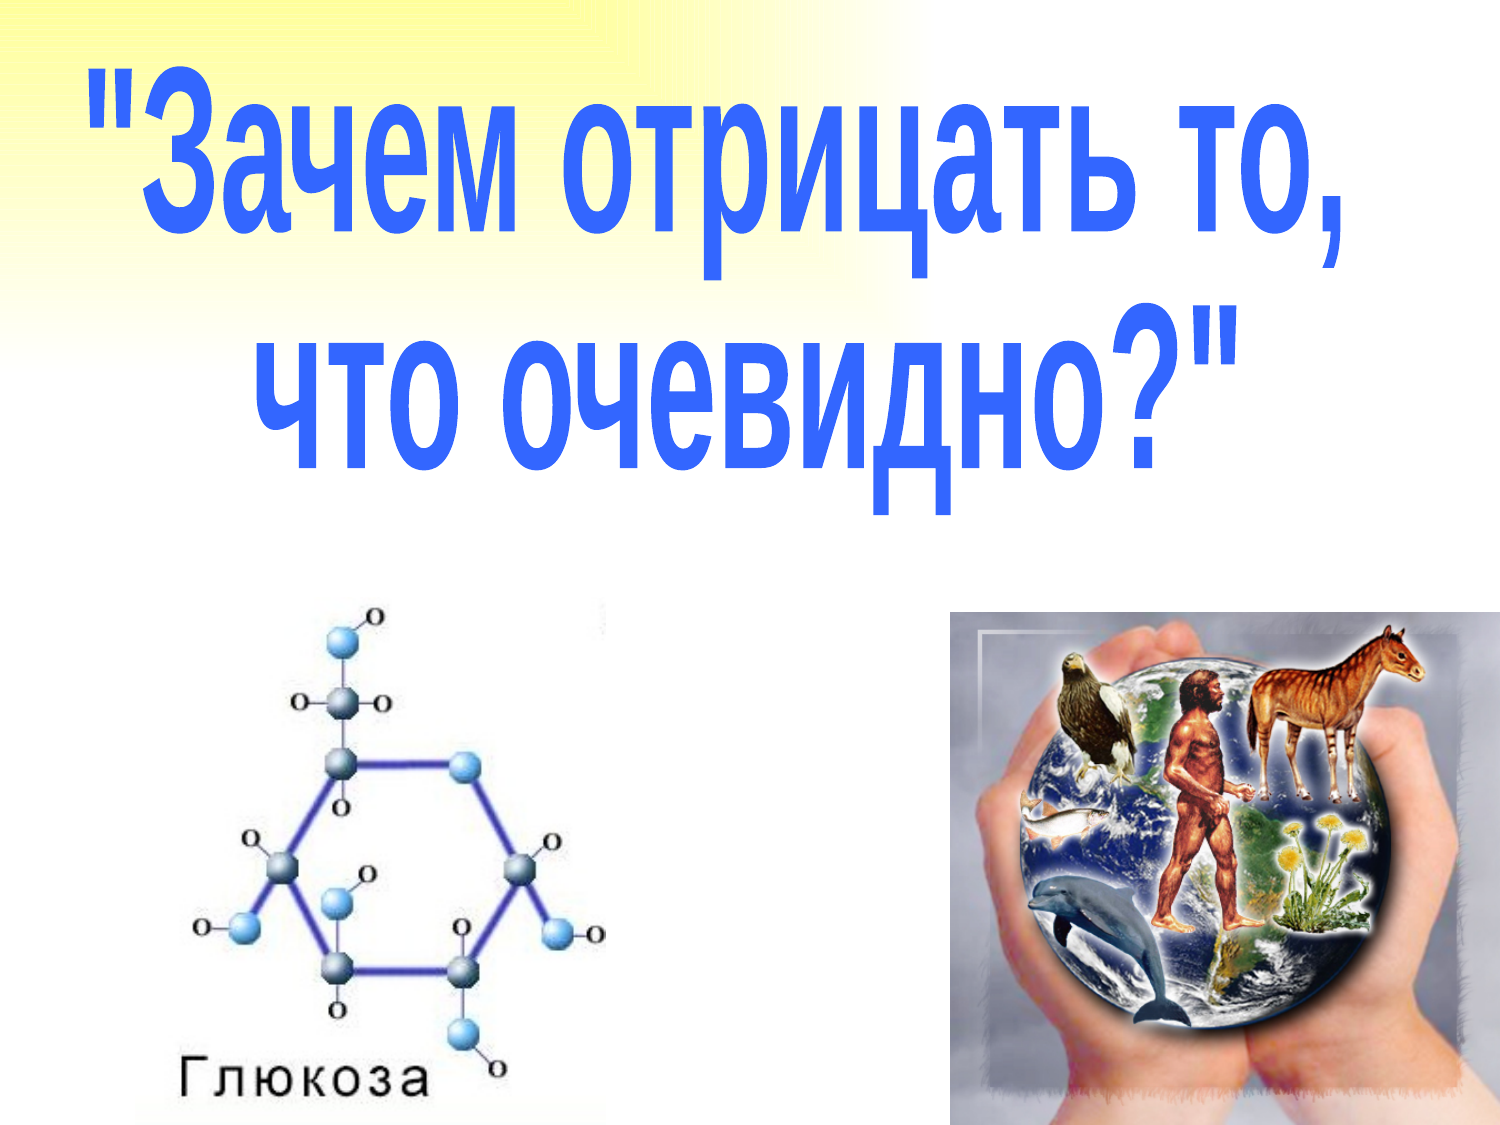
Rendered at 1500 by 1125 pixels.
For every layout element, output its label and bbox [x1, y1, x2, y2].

picture [950, 612, 1500, 1125]
picture [135, 597, 606, 1125]
